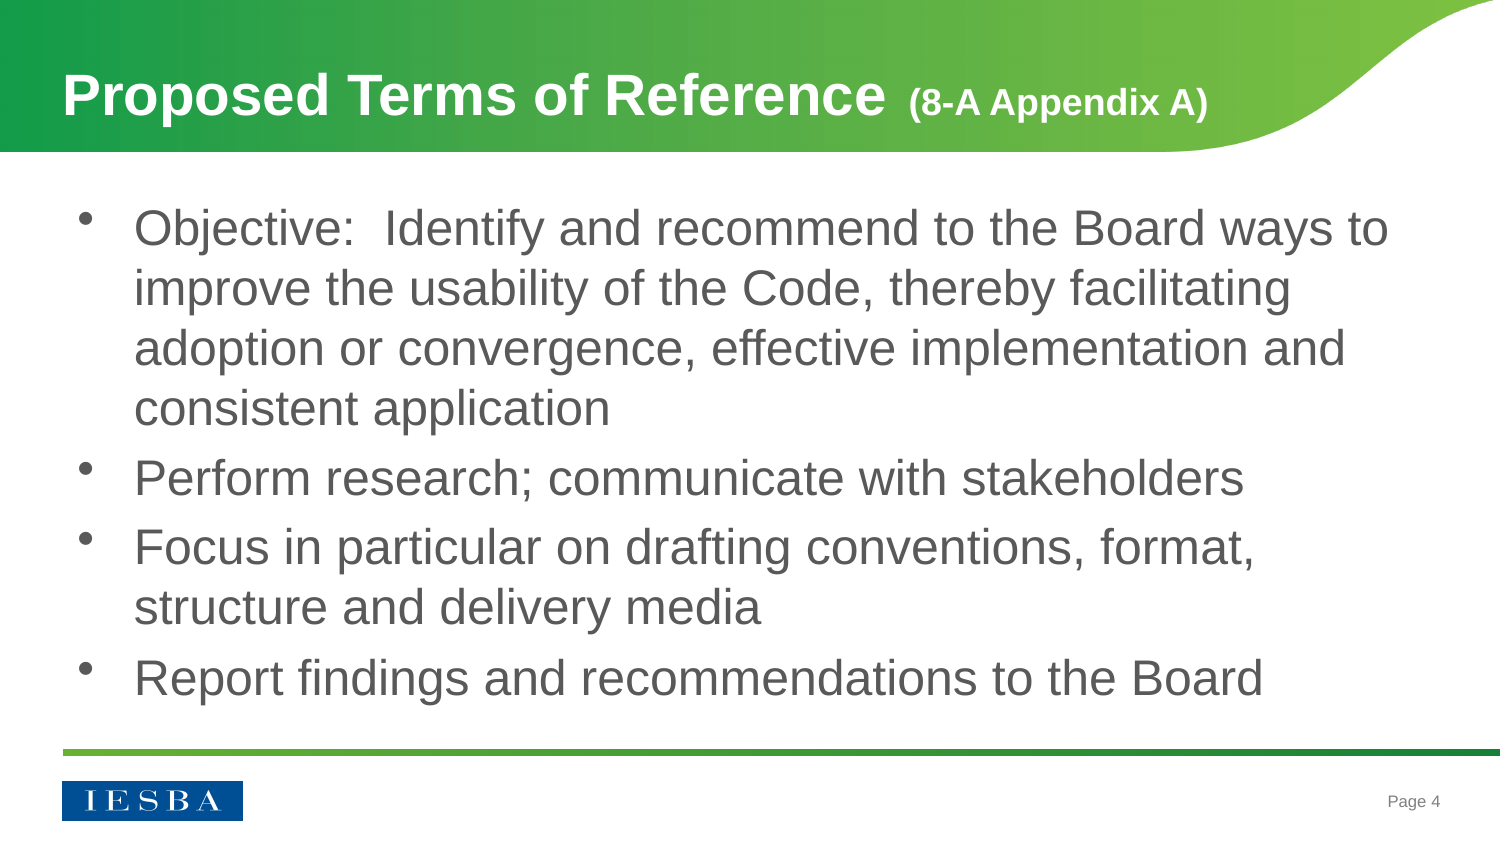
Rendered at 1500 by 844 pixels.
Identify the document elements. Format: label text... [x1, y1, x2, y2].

list Objective: Identify and recommend to the Board ways to improve the usability of the Code, thereby facilitating adoption or convergence, effective implementation and consistent application Perform research; communicate with stakeholders Focus in particular on drafting conventions, format, structure and delivery media Report findings and recommendations to the Board [62, 187, 1450, 694]
title Proposed Terms of Reference (8-A Appendix A) [62, 59, 1300, 125]
picture [62, 781, 243, 821]
picture [0, 0, 1497, 152]
